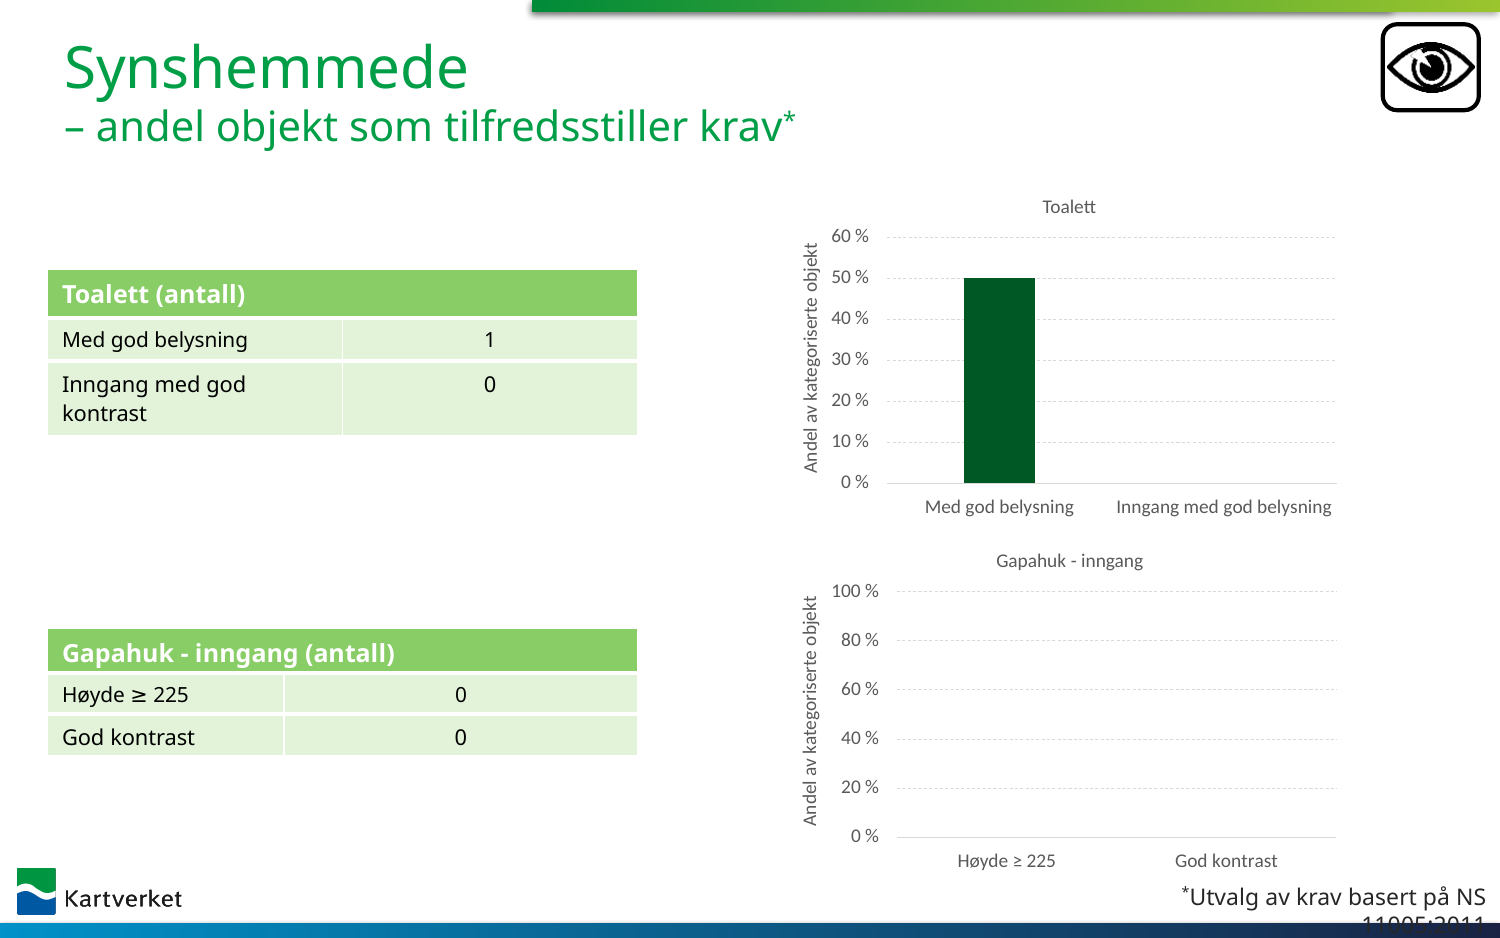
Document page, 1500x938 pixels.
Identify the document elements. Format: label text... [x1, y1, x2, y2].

table_cell 0 [285, 675, 637, 712]
table_header Gapahuk - inngang (antall) [48, 629, 637, 671]
table_cell 1 [343, 320, 637, 359]
table_cell Høyde ≥ 225 [48, 675, 283, 712]
picture [791, 541, 1348, 880]
text_box Synshemmede – andel objekt som tilfredsstiller krav* [49, 24, 1431, 158]
table_cell 0 [285, 716, 637, 755]
table_cell Inngang med god kontrast [48, 363, 342, 435]
table_cell Med god belysning [48, 320, 342, 359]
table_cell God kontrast [48, 716, 283, 755]
text_box *Utvalg av krav basert på NS 11005:2011 [1068, 873, 1500, 938]
table_cell 0 [343, 363, 637, 435]
picture [791, 187, 1348, 526]
table_header Toalett (antall) [48, 270, 637, 316]
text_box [1382, 24, 1480, 111]
